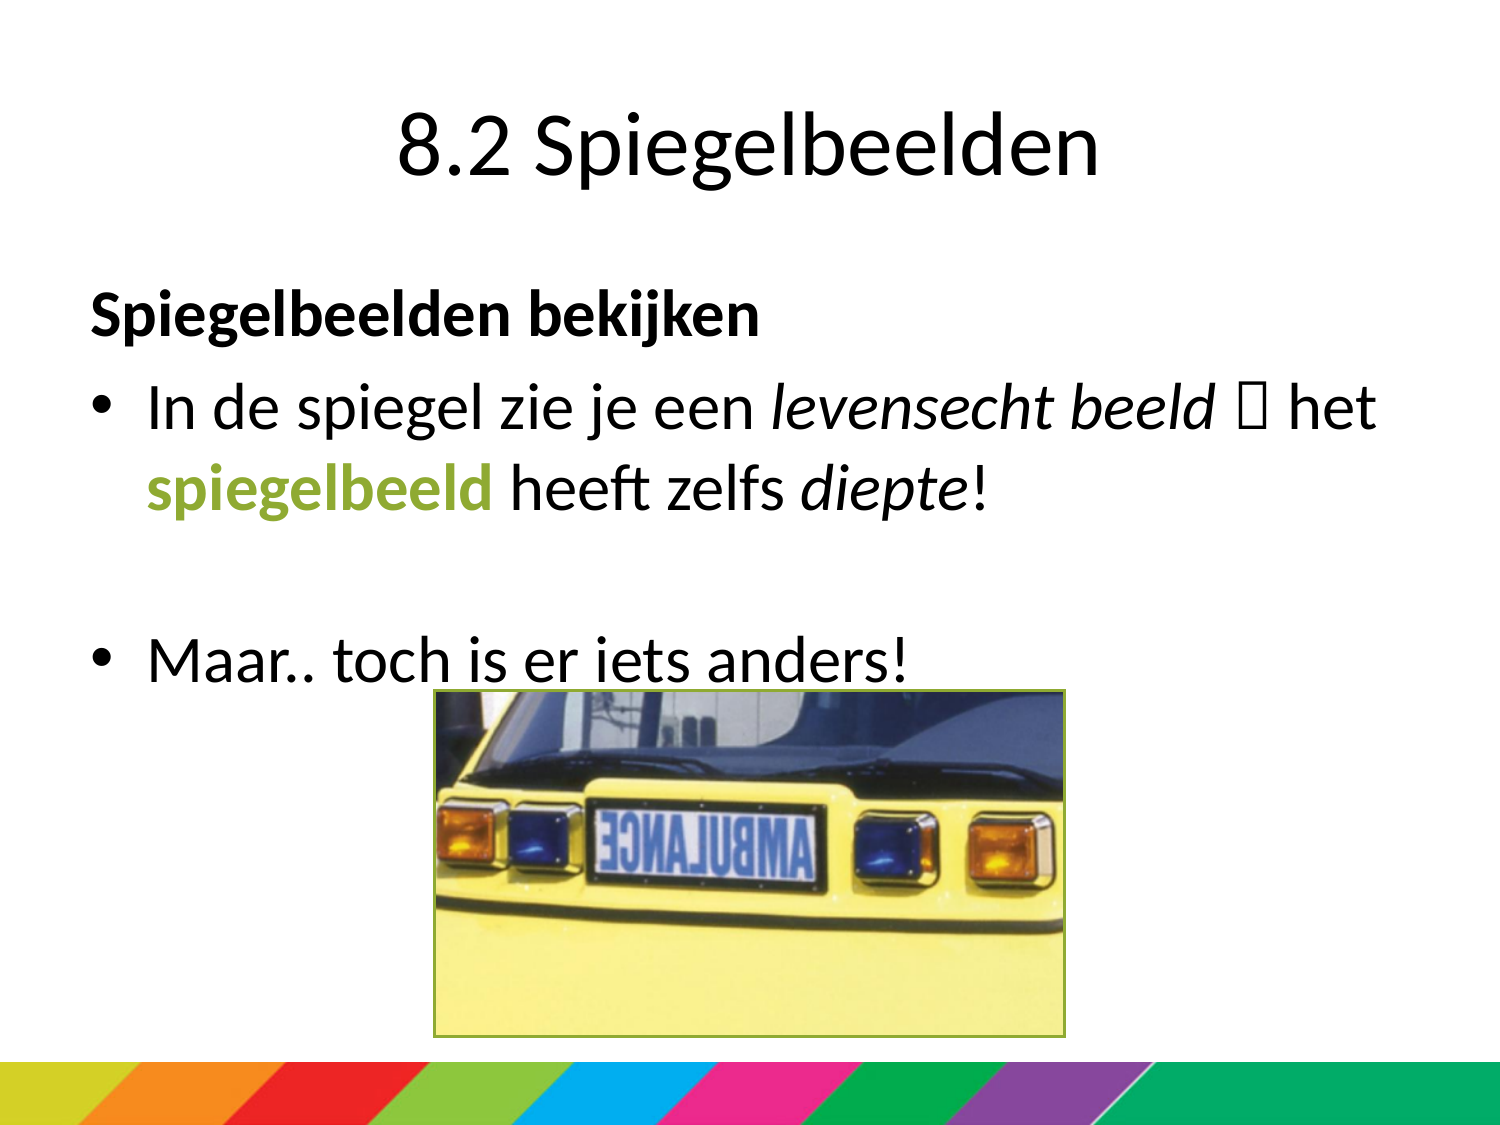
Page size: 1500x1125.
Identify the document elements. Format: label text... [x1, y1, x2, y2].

picture [656, 1062, 1500, 1125]
picture [436, 692, 1064, 1036]
list Spiegelbeelden bekijken In de spiegel zie je een levensecht beeld  het spiegelbeeld heeft zelfs diepte! Maar.. toch is er iets anders! [75, 262, 1425, 1005]
picture [0, 1062, 574, 1125]
title 8.2 Spiegelbeelden [75, 45, 1425, 233]
